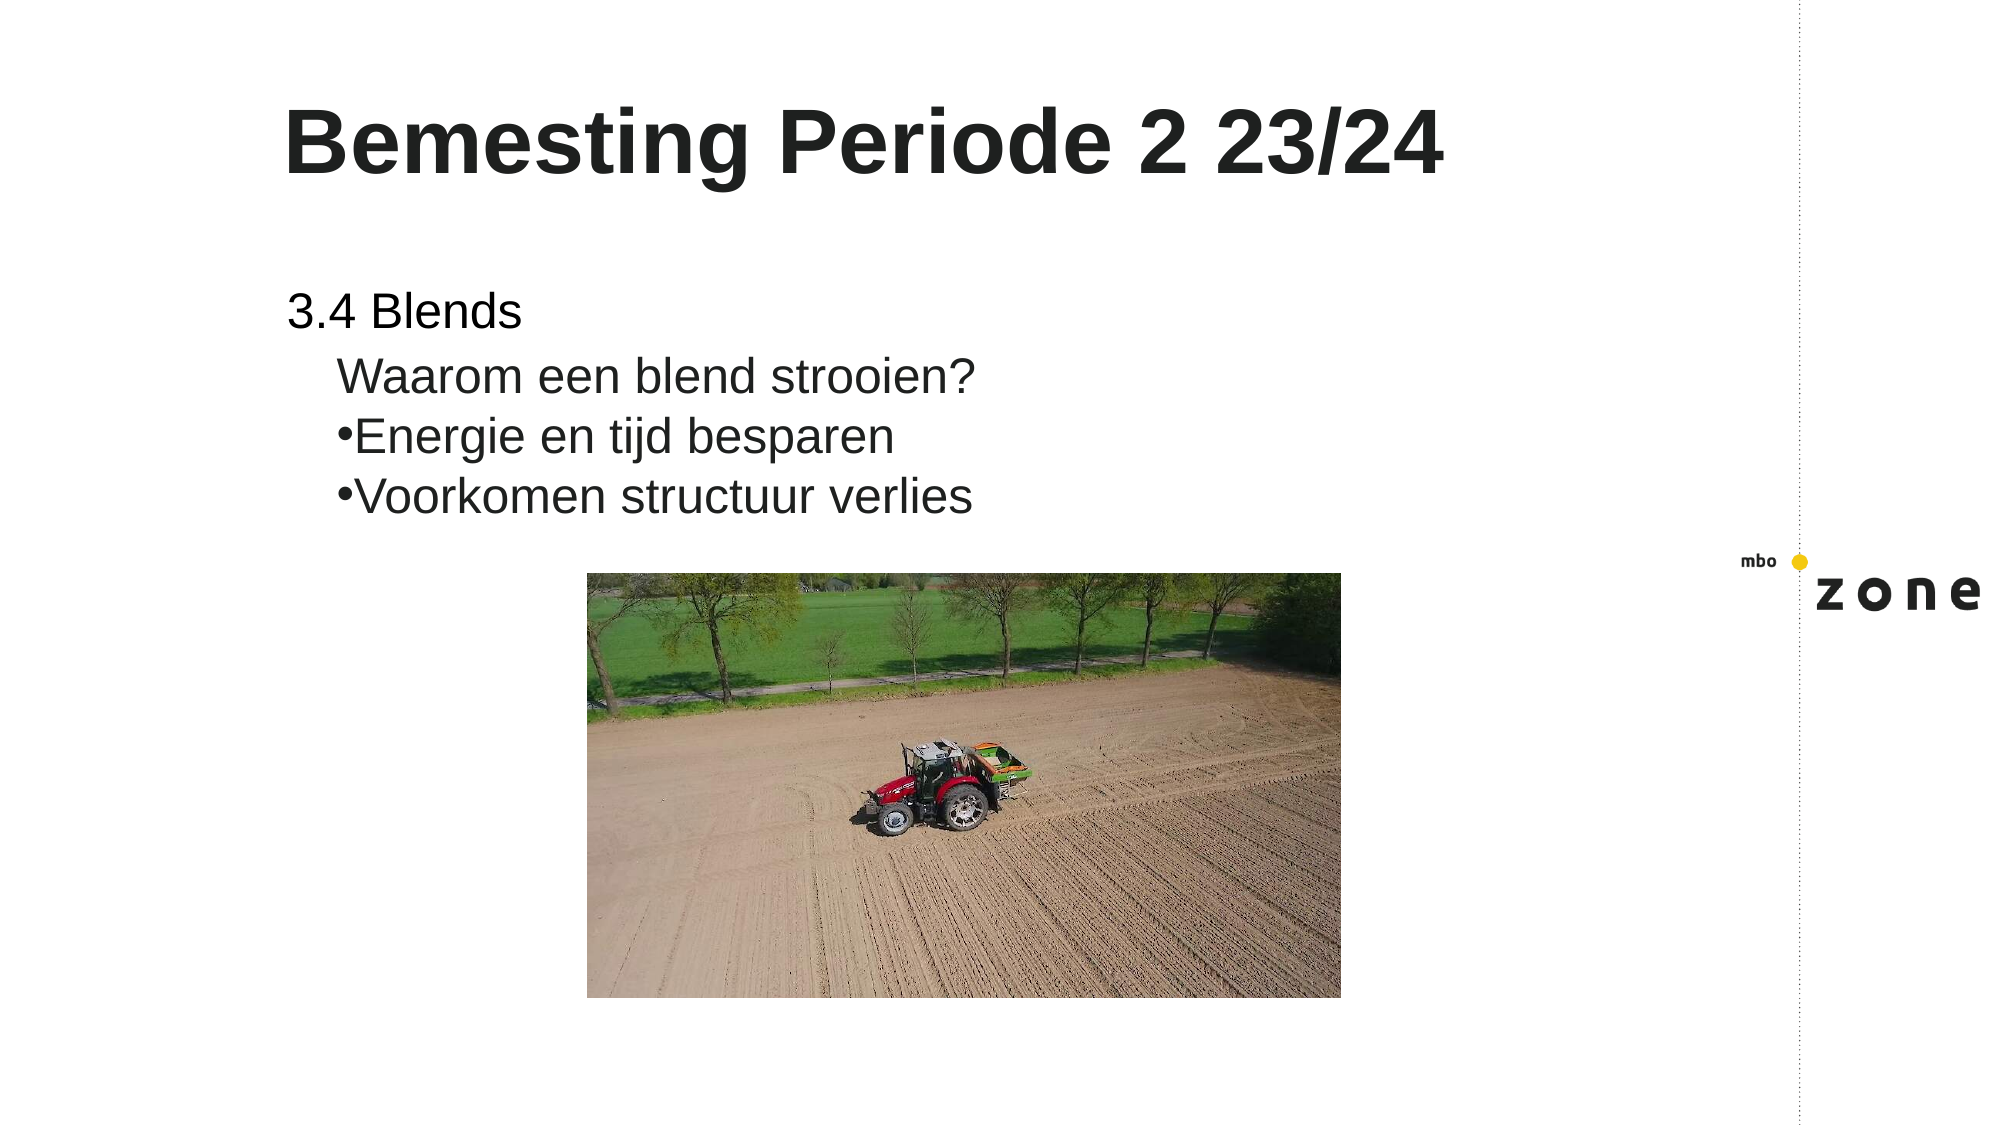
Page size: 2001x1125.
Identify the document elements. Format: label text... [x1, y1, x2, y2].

picture [1596, 0, 2001, 1125]
title Bemesting Periode 2 23/24 [124, 94, 1607, 272]
picture [587, 573, 1341, 998]
text_box 3.4 Blends [272, 271, 1830, 347]
list Waarom een blend strooien? Energie en tijd besparen Voorkomen structuur verlies [336, 347, 1607, 998]
